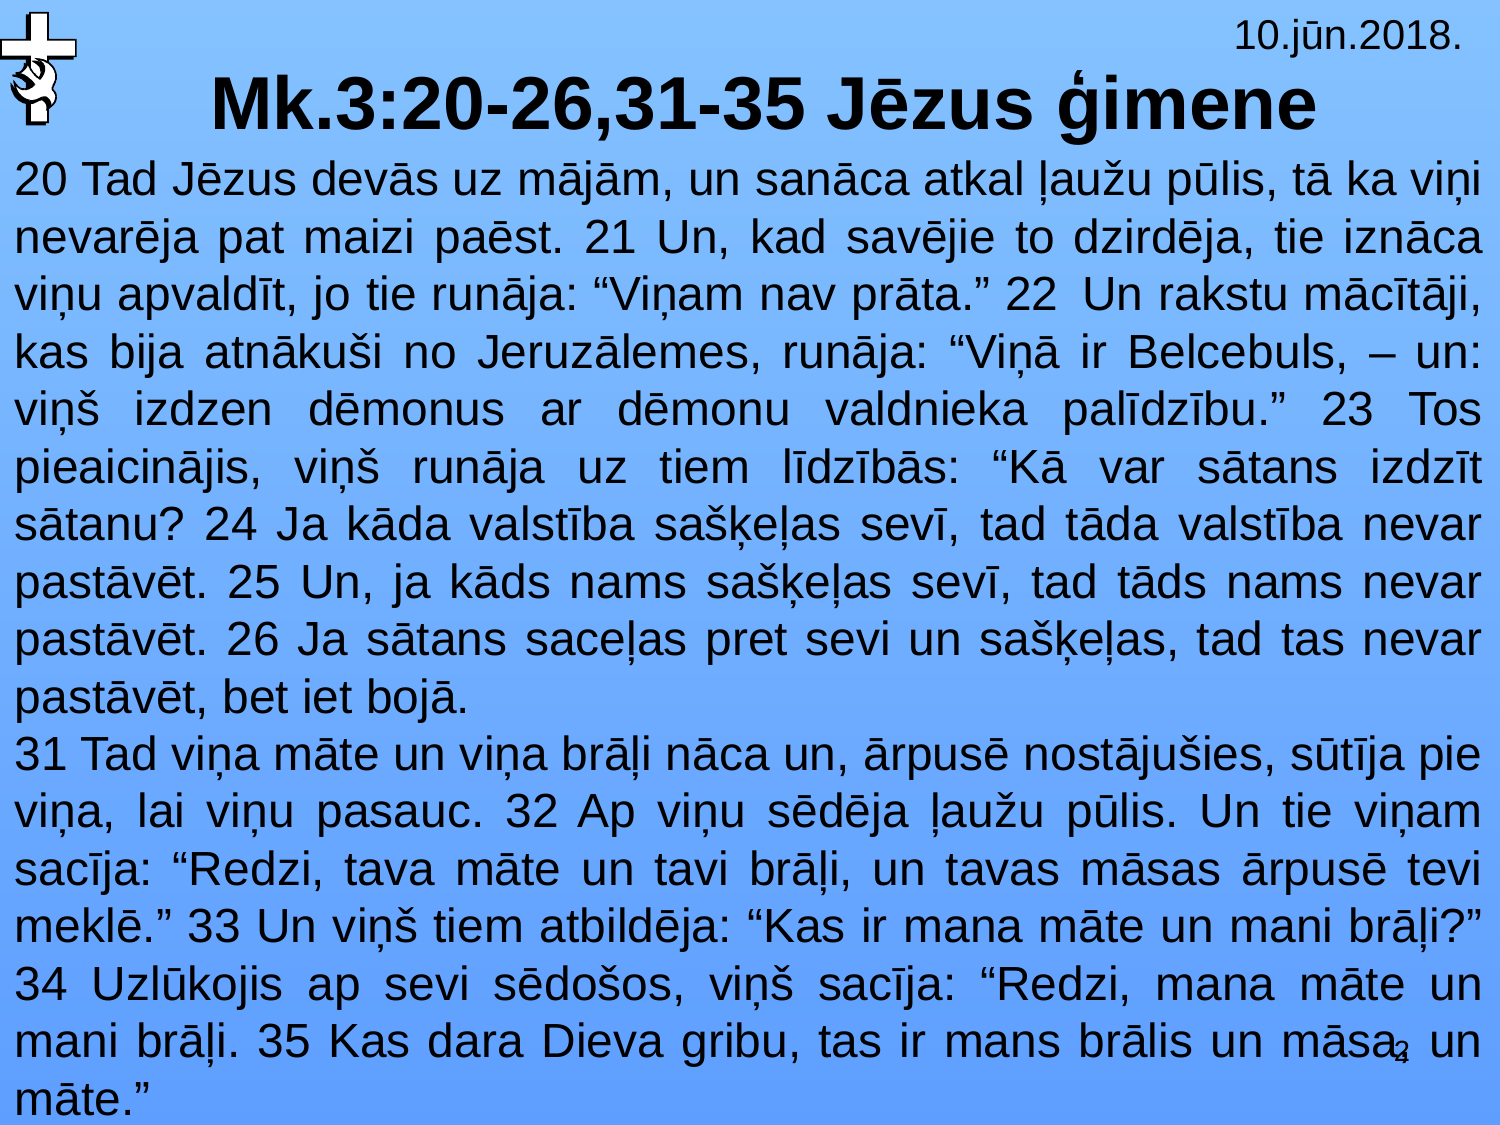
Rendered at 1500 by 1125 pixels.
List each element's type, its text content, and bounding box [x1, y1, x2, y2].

text_box 20 Tad Jēzus devās uz mājām, un sanāca atkal ļaužu pūlis, tā ka viņi nevarēja pat maizi paēst. 21 Un, kad savējie to dzirdēja, tie iznāca viņu apvaldīt, jo tie runāja: “Viņam nav prāta.” 22 Un rakstu mācītāji, kas bija atnākuši no Jeruzālemes, runāja: “Viņā ir Belcebuls, – un: viņš izdzen dēmonus ar dēmonu valdnieka palīdzību.” 23 Tos pieaicinājis, viņš runāja uz tiem līdzībās: “Kā var sātans izdzīt sātanu? 24 Ja kāda valstība sašķeļas sevī, tad tāda valstība nevar pastāvēt. 25 Un, ja kāds nams sašķeļas sevī, tad tāds nams nevar pastāvēt. 26 Ja sātans saceļas pret sevi un sašķeļas, tad tas nevar pastāvēt, bet iet bojā. 31 Tad viņa māte un viņa brāļi nāca un, ārpusē nostājušies, sūtīja pie viņa, lai viņu pasauc. 32 Ap viņu sēdēja ļaužu pūlis. Un tie viņam sacīja: “Redzi, tava māte un tavi brāļi, un tavas māsas ārpusē tevi meklē.” 33 Un viņš tiem atbildēja: “Kas ir mana māte un mani brāļi?” 34 Uzlūkojis ap sevi sēdošos, viņš sacīja: “Redzi, mana māte un mani brāļi. 35 Kas dara Dieva gribu, tas ir mans brālis un māsa, un māte.” [0, 140, 1500, 1125]
title Mk.3:20-26,31-35 Jēzus ģimene [29, 11, 1500, 140]
picture [0, 11, 77, 126]
text_box 10.jūn.2018. [1218, 0, 1500, 65]
